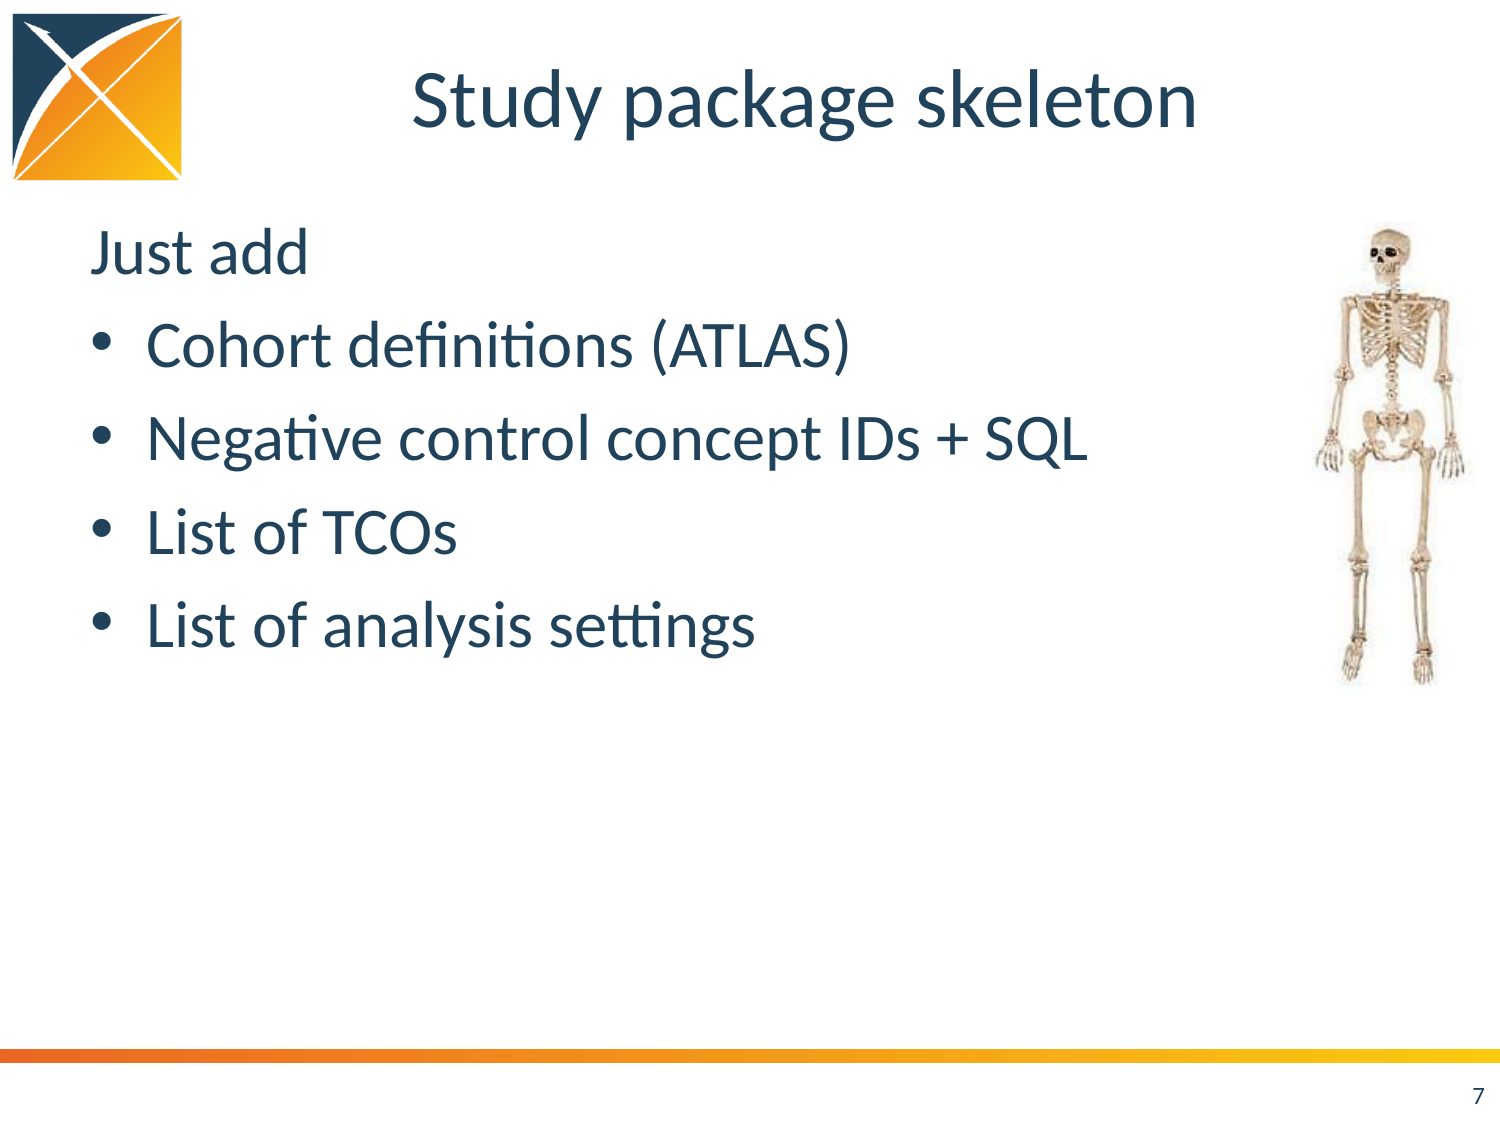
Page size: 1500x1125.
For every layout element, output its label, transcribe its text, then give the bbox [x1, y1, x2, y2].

slide_number 7 [1149, 1065, 1500, 1125]
picture [1299, 222, 1488, 692]
picture [0, 0, 206, 200]
list Just add Cohort definitions (ATLAS) Negative control concept IDs + SQL List of TCOs List of analysis settings [75, 200, 1425, 1005]
title Study package skeleton [187, 24, 1425, 163]
